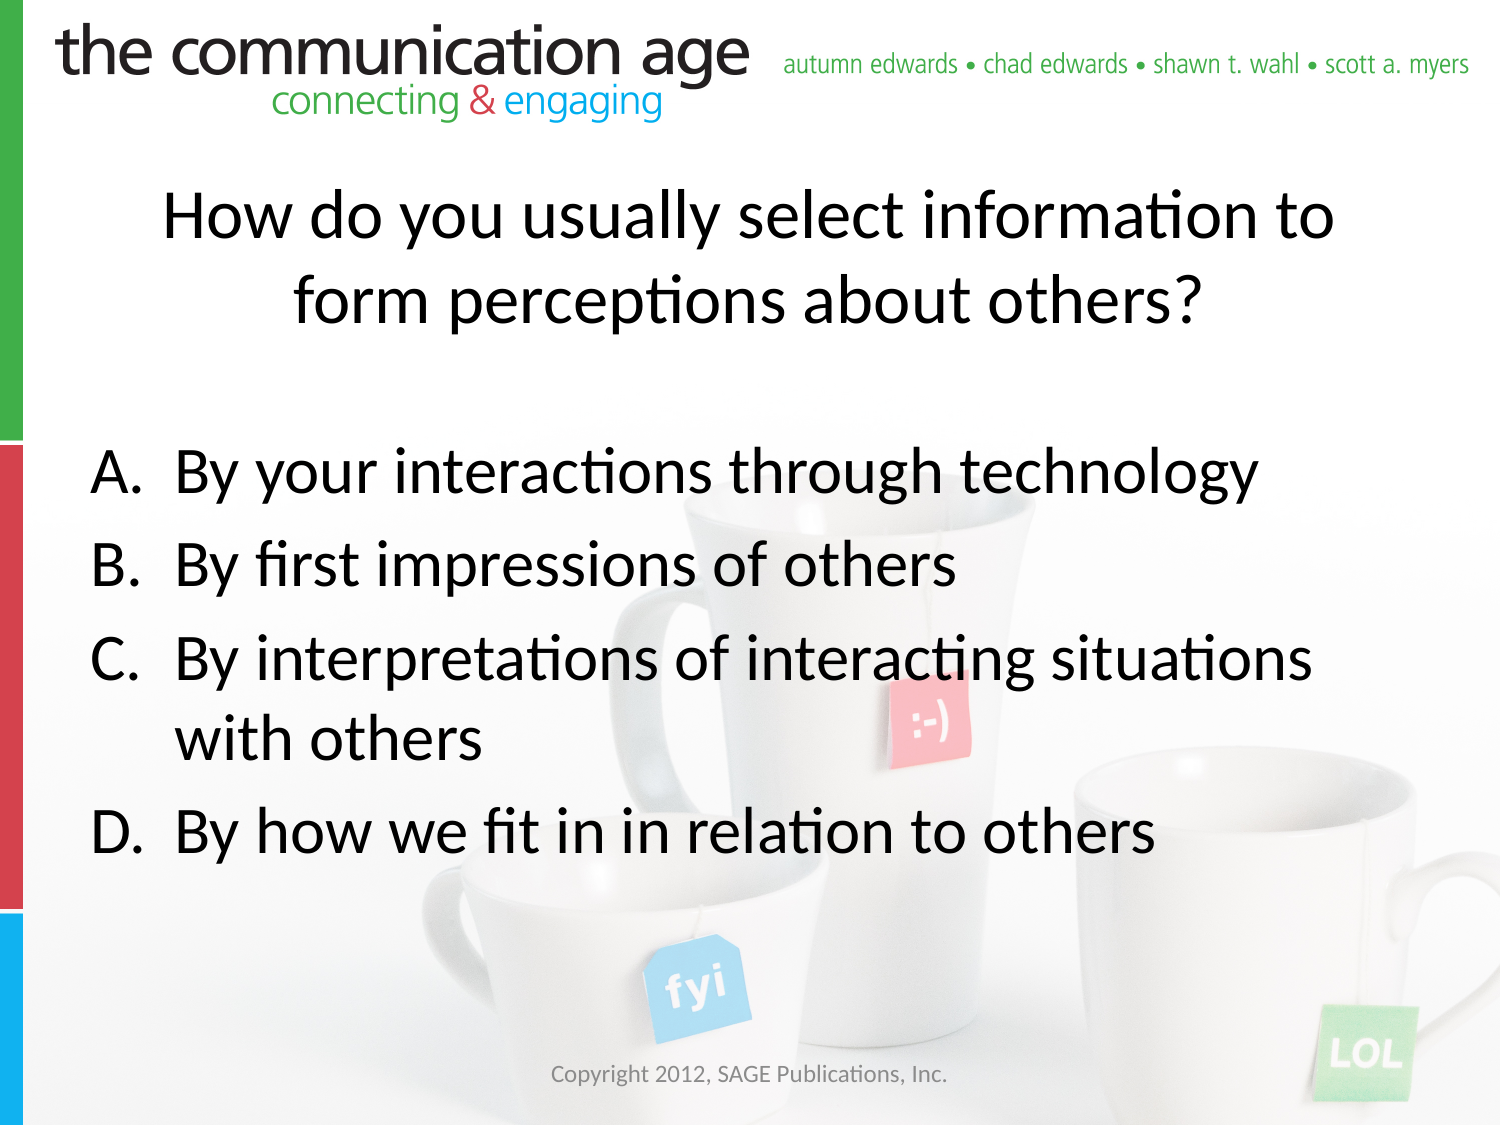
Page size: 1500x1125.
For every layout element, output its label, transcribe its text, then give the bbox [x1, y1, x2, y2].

title How do you usually select information to form perceptions about others? [75, 159, 1425, 347]
picture [0, 0, 1500, 1125]
footer Copyright 2012, SAGE Publications, Inc. [512, 1042, 988, 1103]
list By your interactions through technology By first impressions of others By interpretations of interacting situations with others By how we fit in in relation to others [75, 419, 1425, 1005]
